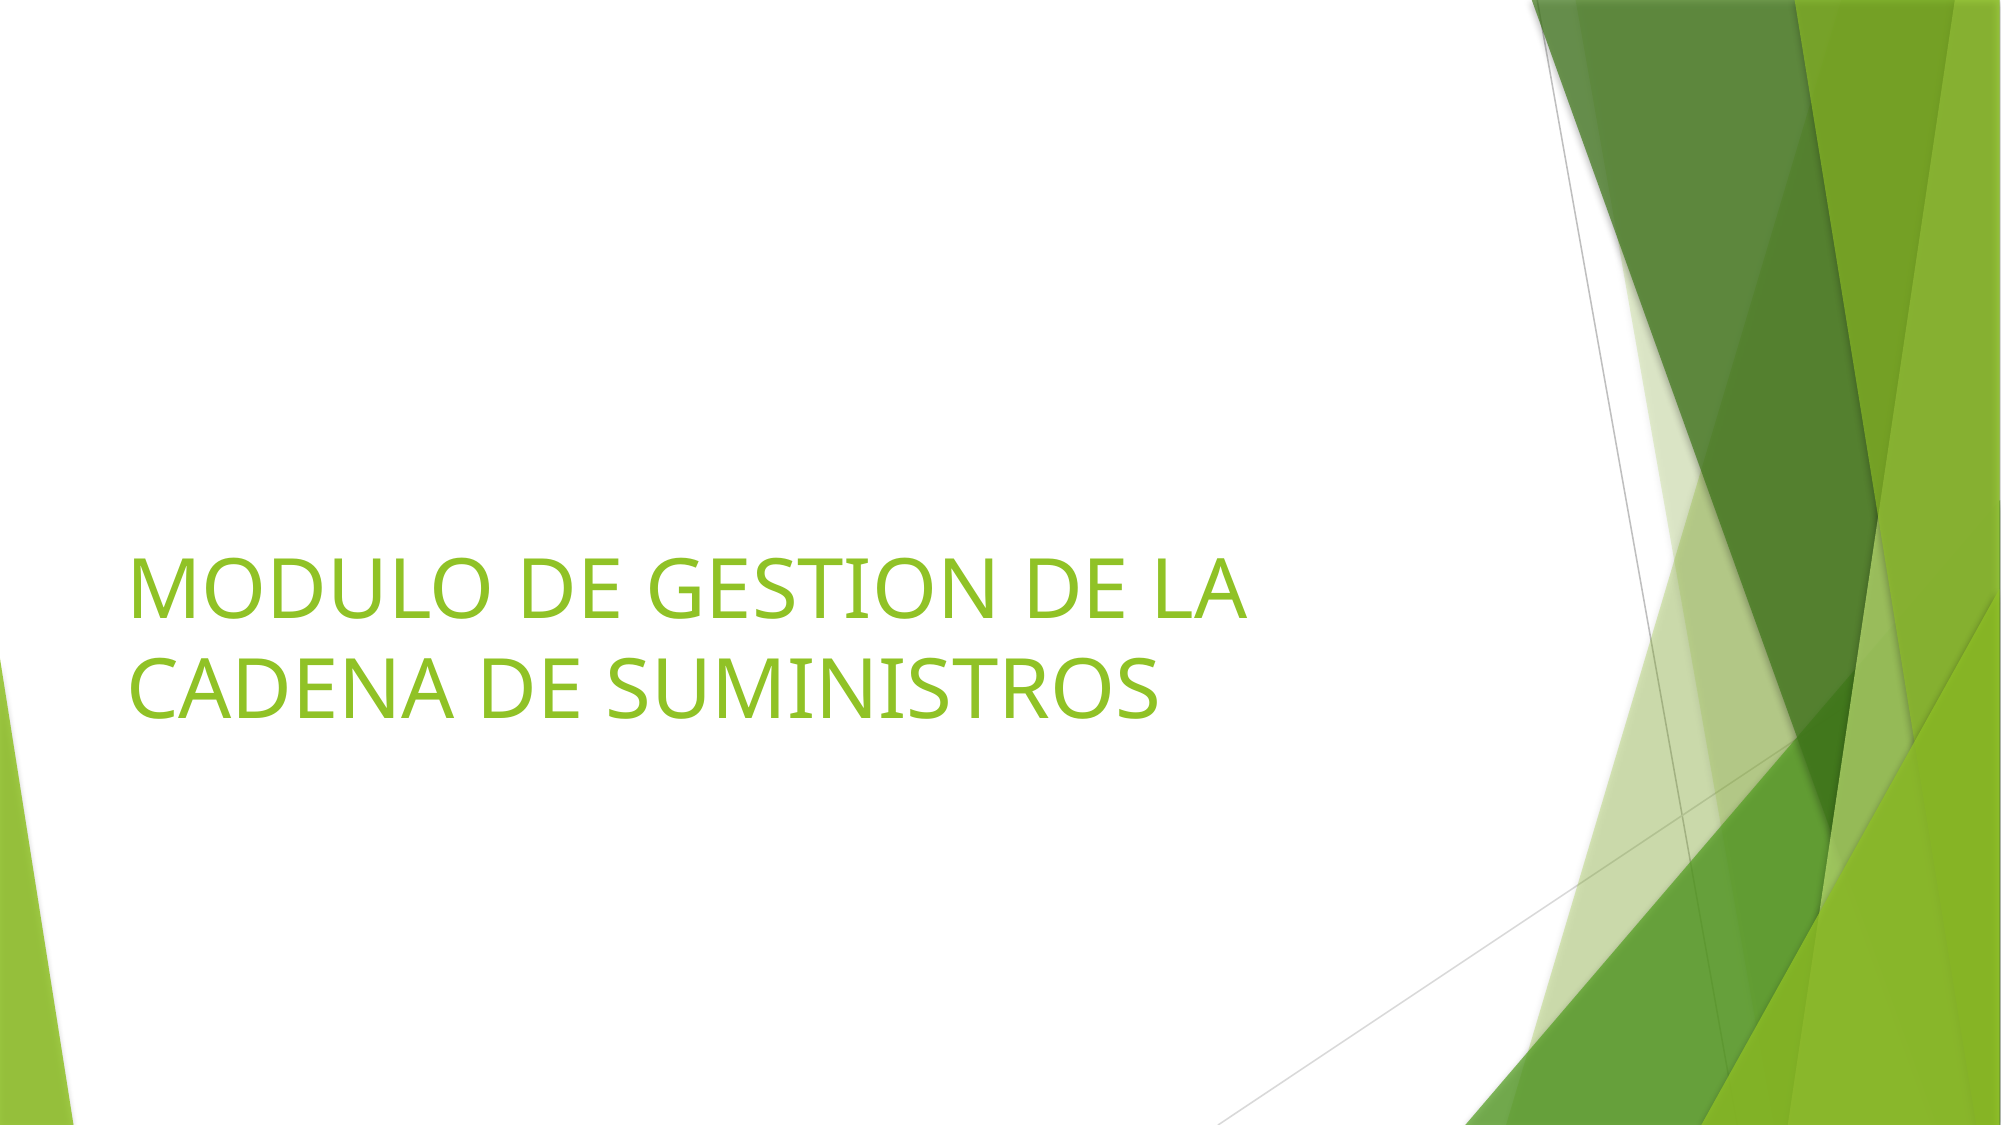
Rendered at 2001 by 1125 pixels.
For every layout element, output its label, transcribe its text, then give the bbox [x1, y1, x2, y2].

title MODULO DE GESTION DE LA CADENA DE SUMINISTROS [111, 443, 1522, 743]
